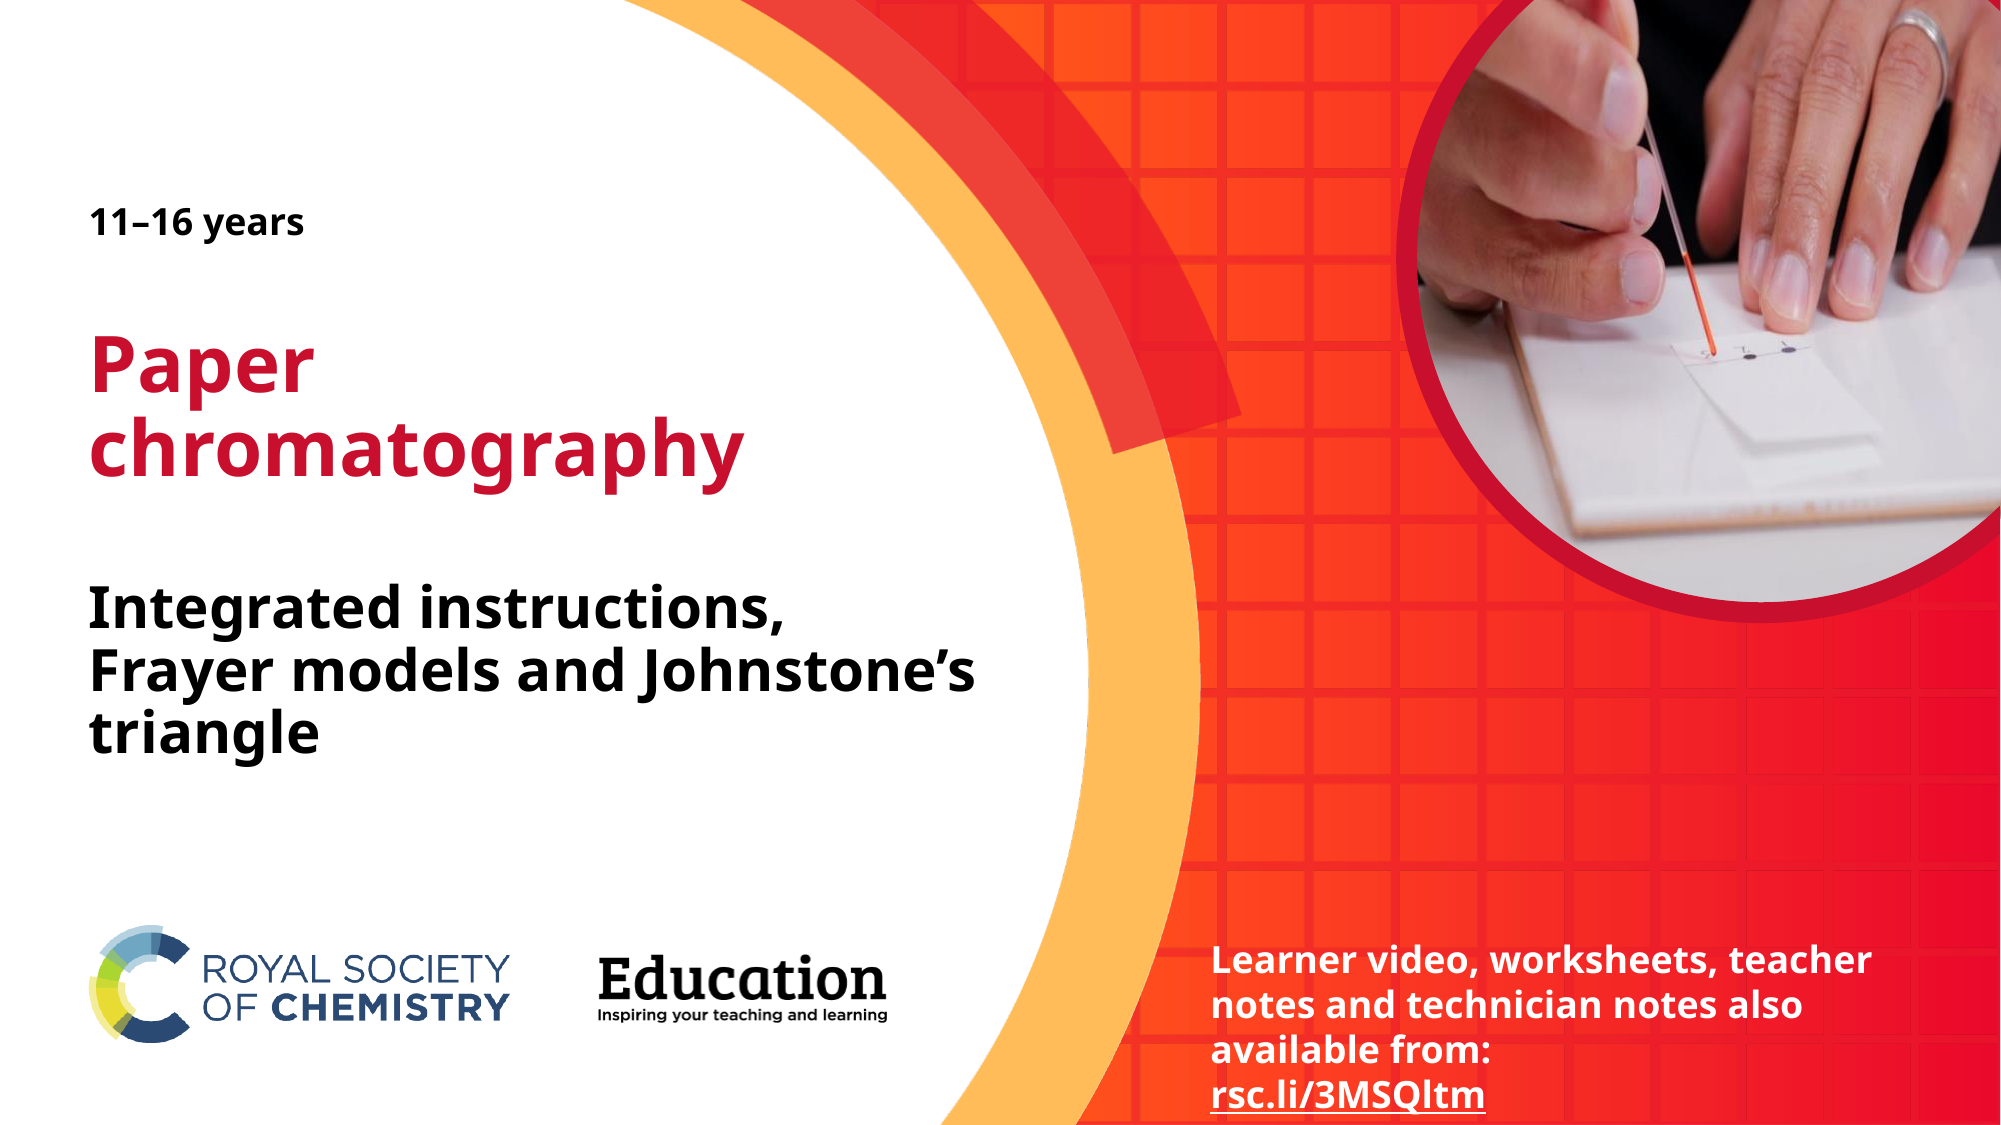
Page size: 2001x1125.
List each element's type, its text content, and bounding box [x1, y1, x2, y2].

text_box [1405, 0, 2000, 614]
subtitle Paper chromatography Integrated instructions, Frayer models and Johnstone’s triangle [88, 324, 988, 727]
picture [0, 0, 2001, 1125]
title 11–16 years [88, 203, 945, 259]
